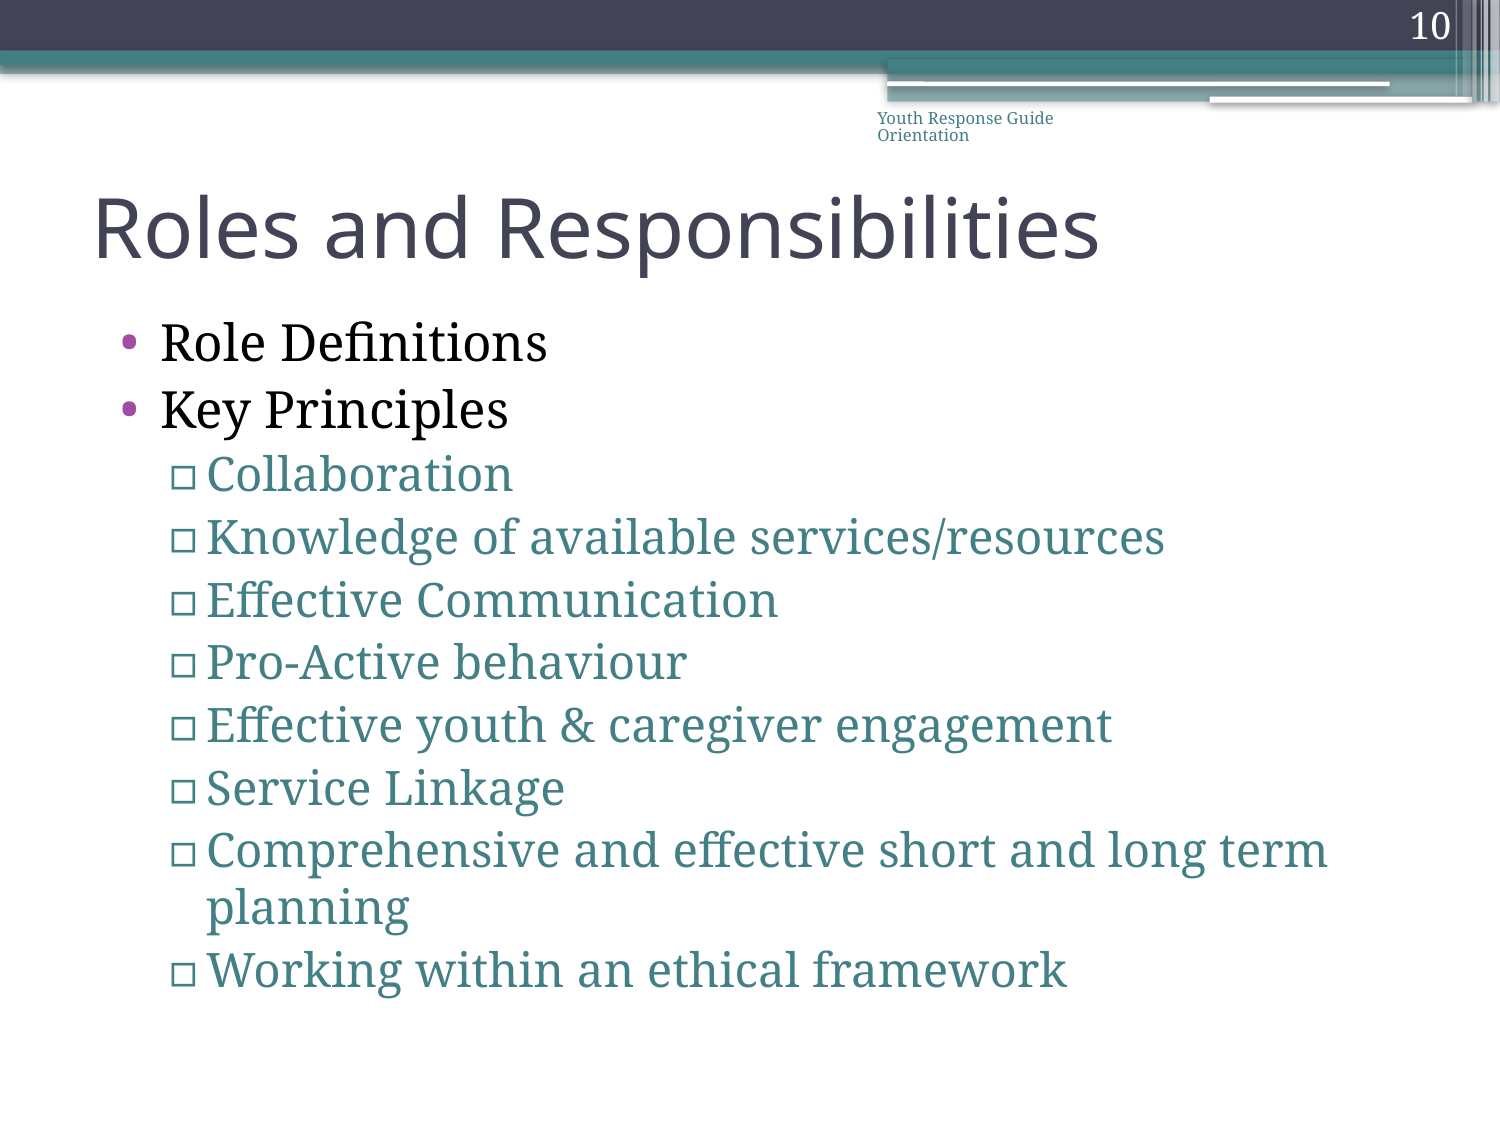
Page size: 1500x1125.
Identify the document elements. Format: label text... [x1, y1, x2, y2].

title Roles and Responsibilities [76, 137, 1427, 313]
slide_number 10 [1341, 0, 1466, 61]
footer Youth Response Guide Orientation [862, 100, 1080, 176]
list Role Definitions Key Principles Collaboration Knowledge of available services/resources Effective Communication Pro-Active behaviour Effective youth & caregiver engagement Service Linkage Comprehensive and effective short and long term planning Working within an ethical framework [88, 302, 1439, 1013]
